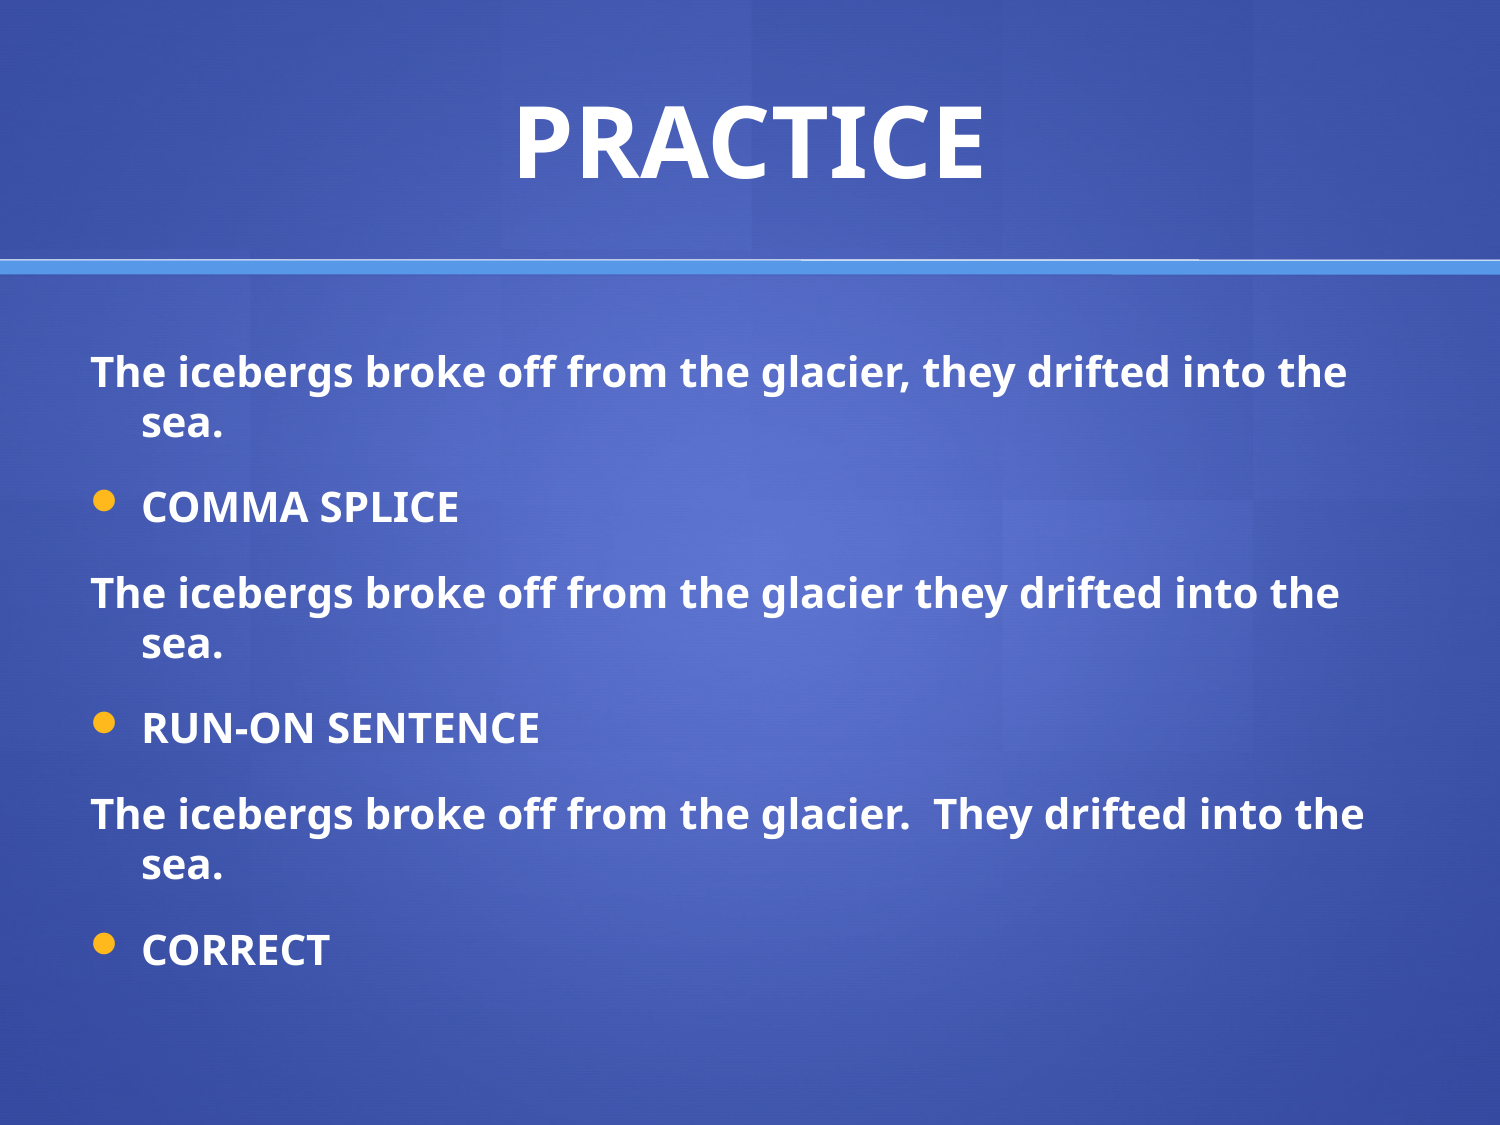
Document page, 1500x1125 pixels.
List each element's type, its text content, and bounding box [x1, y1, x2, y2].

list The icebergs broke off from the glacier, they drifted into the sea. COMMA SPLICE The icebergs broke off from the glacier they drifted into the sea. RUN-ON SENTENCE The icebergs broke off from the glacier. They drifted into the sea. CORRECT [75, 337, 1425, 988]
title PRACTICE [75, 45, 1425, 233]
